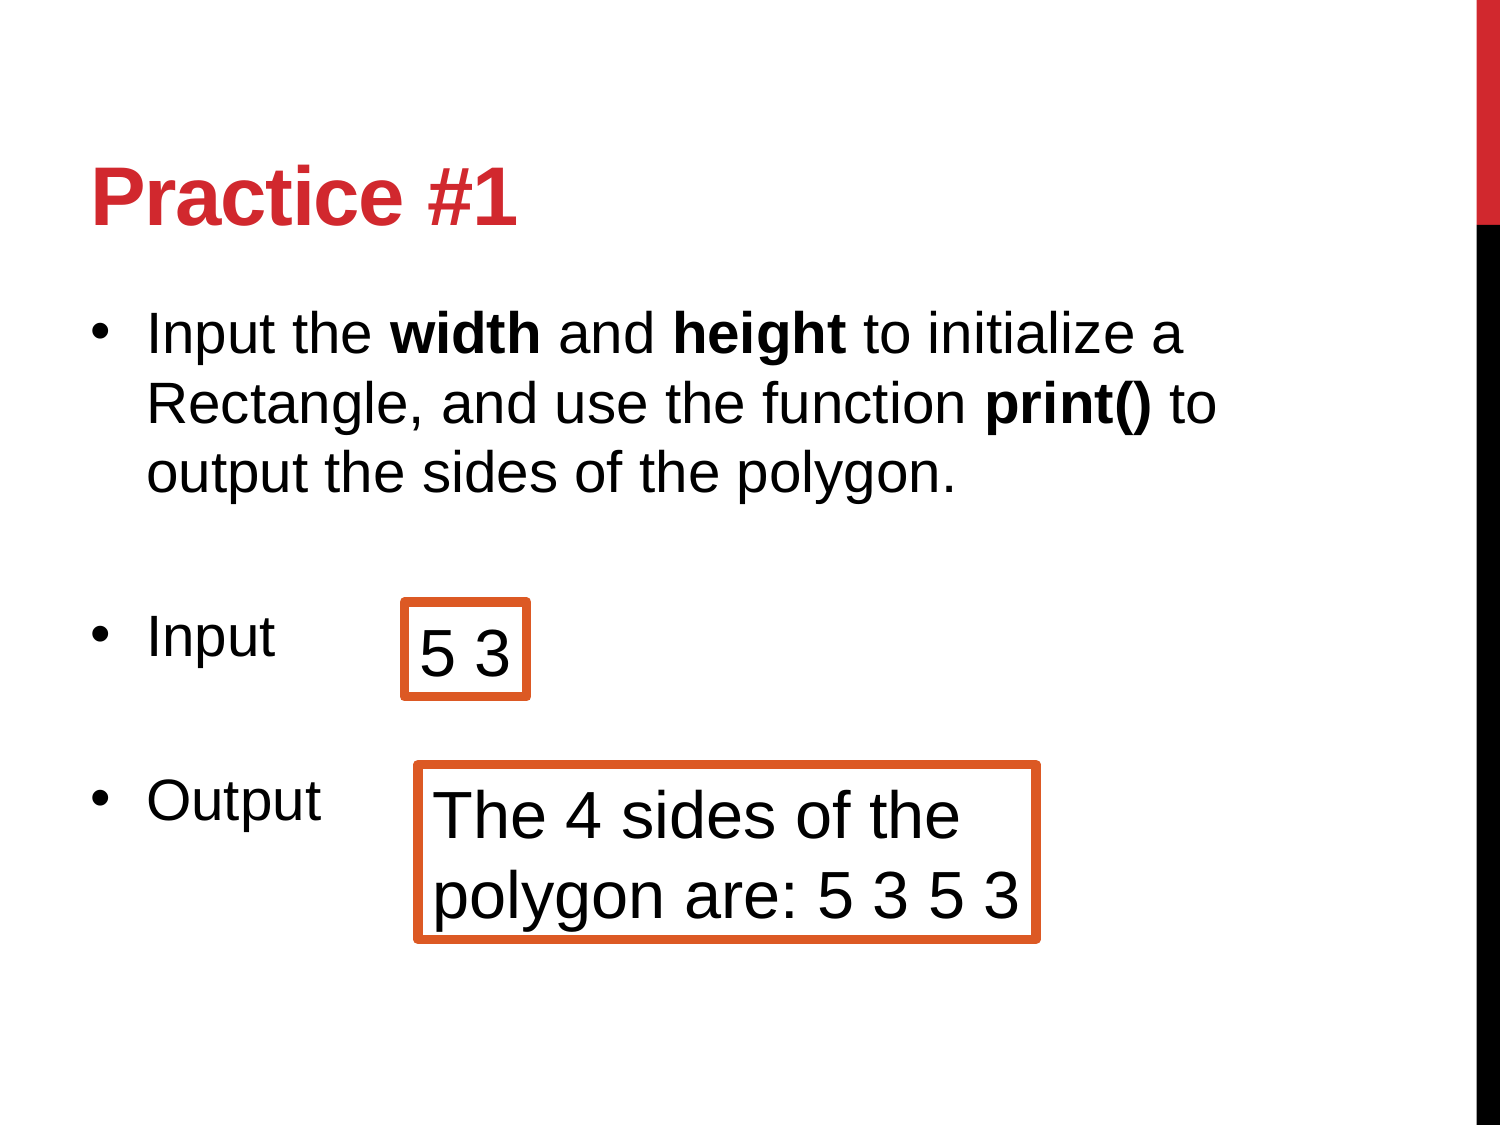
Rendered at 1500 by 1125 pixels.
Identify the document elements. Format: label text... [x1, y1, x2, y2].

text_box 5 3 [404, 602, 527, 697]
text_box Practice #1 [74, 24, 1350, 250]
list Input the width and height to initialize a Rectangle, and use the function print() to output the sides of the polygon. Input Output [75, 287, 1325, 1005]
text_box The 4 sides of the polygon are: 5 3 5 3 [417, 764, 1037, 940]
